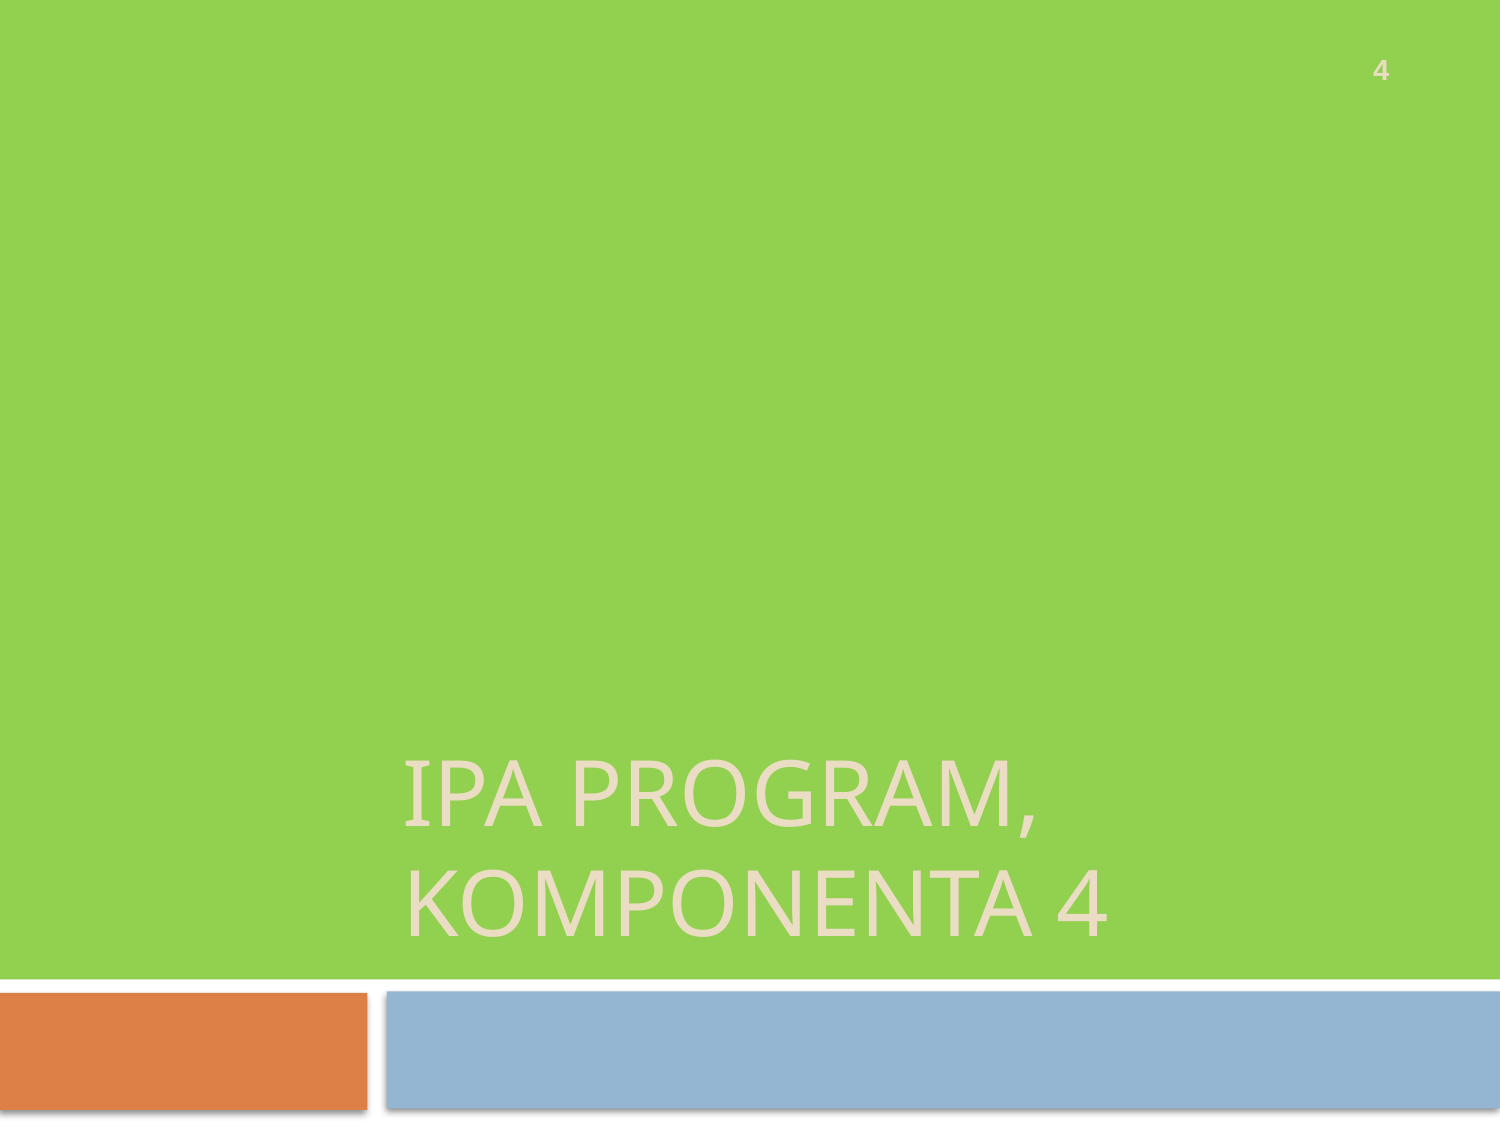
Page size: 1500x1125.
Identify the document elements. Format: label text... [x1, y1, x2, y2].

slide_number 4 [1312, 37, 1450, 100]
title IPA program, komponenta 4 [387, 662, 1451, 963]
